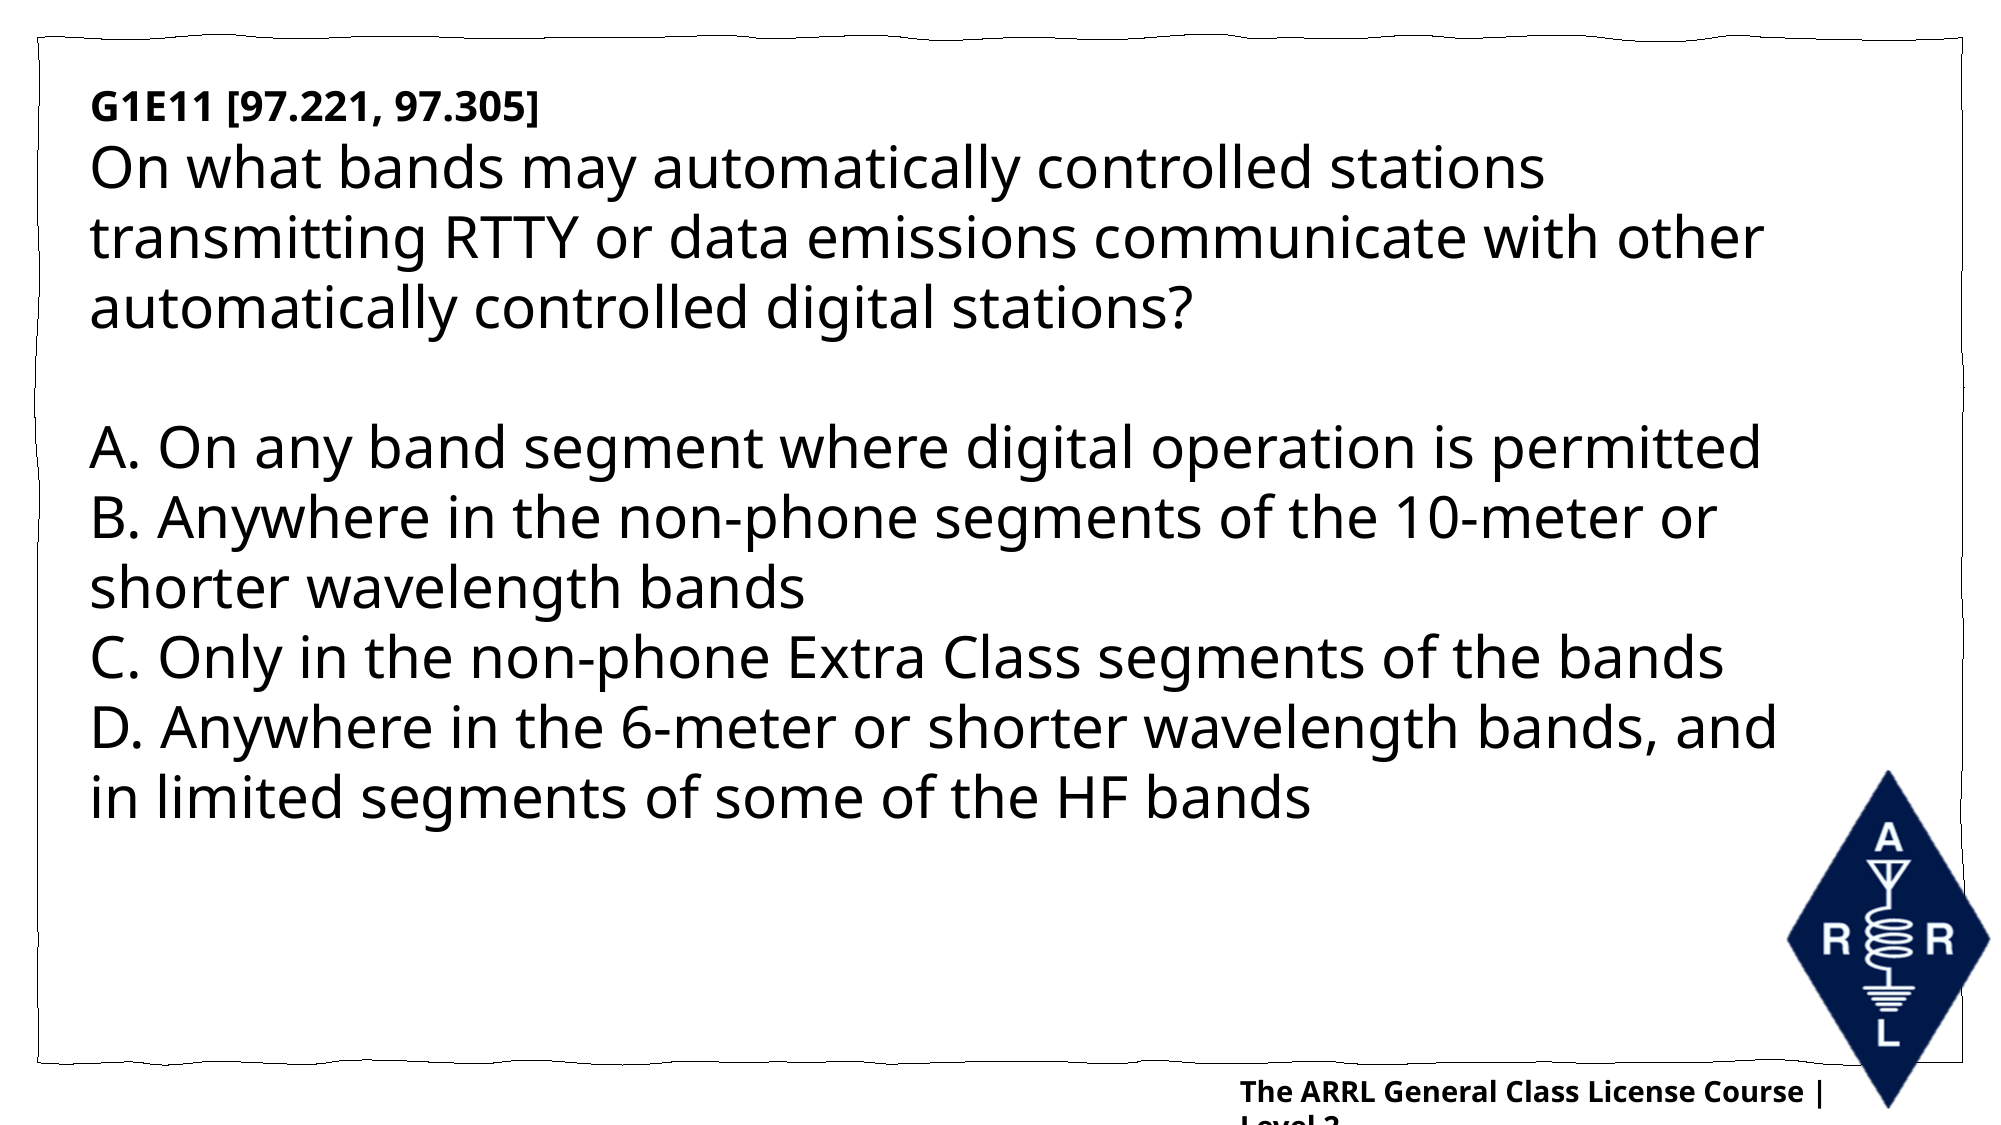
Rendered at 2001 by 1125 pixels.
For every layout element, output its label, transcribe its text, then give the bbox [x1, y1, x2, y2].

text_box G1E11 [97.221, 97.305] On what bands may automatically controlled stations transmitting RTTY or data emissions communicate with other automatically controlled digital stations? A. On any band segment where digital operation is permitted B. Anywhere in the non-phone segments of the 10-meter or shorter wavelength bands C. Only in the non-phone Extra Class segments of the bands D. Anywhere in the 6-meter or shorter wavelength bands, and in limited segments of some of the HF bands [75, 72, 1850, 838]
picture [1773, 752, 1999, 1125]
